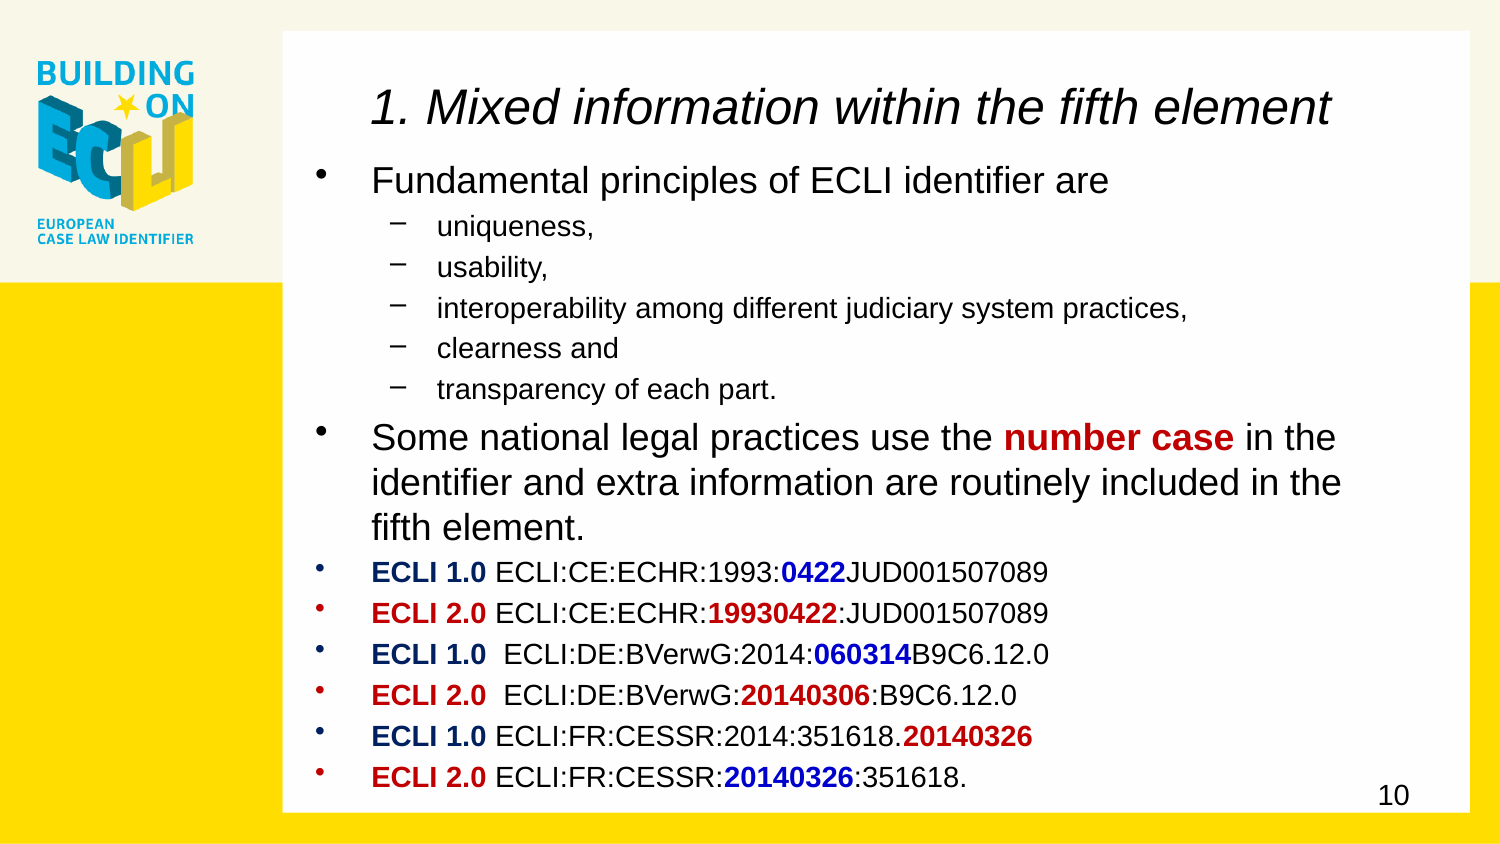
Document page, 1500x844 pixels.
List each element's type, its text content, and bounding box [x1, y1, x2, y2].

slide_number 10 [1074, 768, 1425, 828]
title 1. Mixed information within the fifth element [276, 33, 1426, 175]
list Fundamental principles of ECLI identifier are uniqueness, usability, interoperability among different judiciary system practices, clearness and transparency of each part. Some national legal practices use the number case in the identifier and extra information are routinely included in the fifth element. ECLI 1.0 ECLI:CE:ECHR:1993:0422JUD001507089 ECLI 2.0 ECLI:CE:ECHR:19930422:JUD001507089 ECLI 1.0 ECLI:DE:BVerwG:2014:060314B9C6.12.0 ECLI 2.0 ECLI:DE:BVerwG:20140306:B9C6.12.0 ECLI 1.0 ECLI:FR:CESSR:2014:351618.20140326 ECLI 2.0 ECLI:FR:CESSR:20140326:351618. [299, 148, 1426, 735]
picture [0, 0, 1500, 844]
